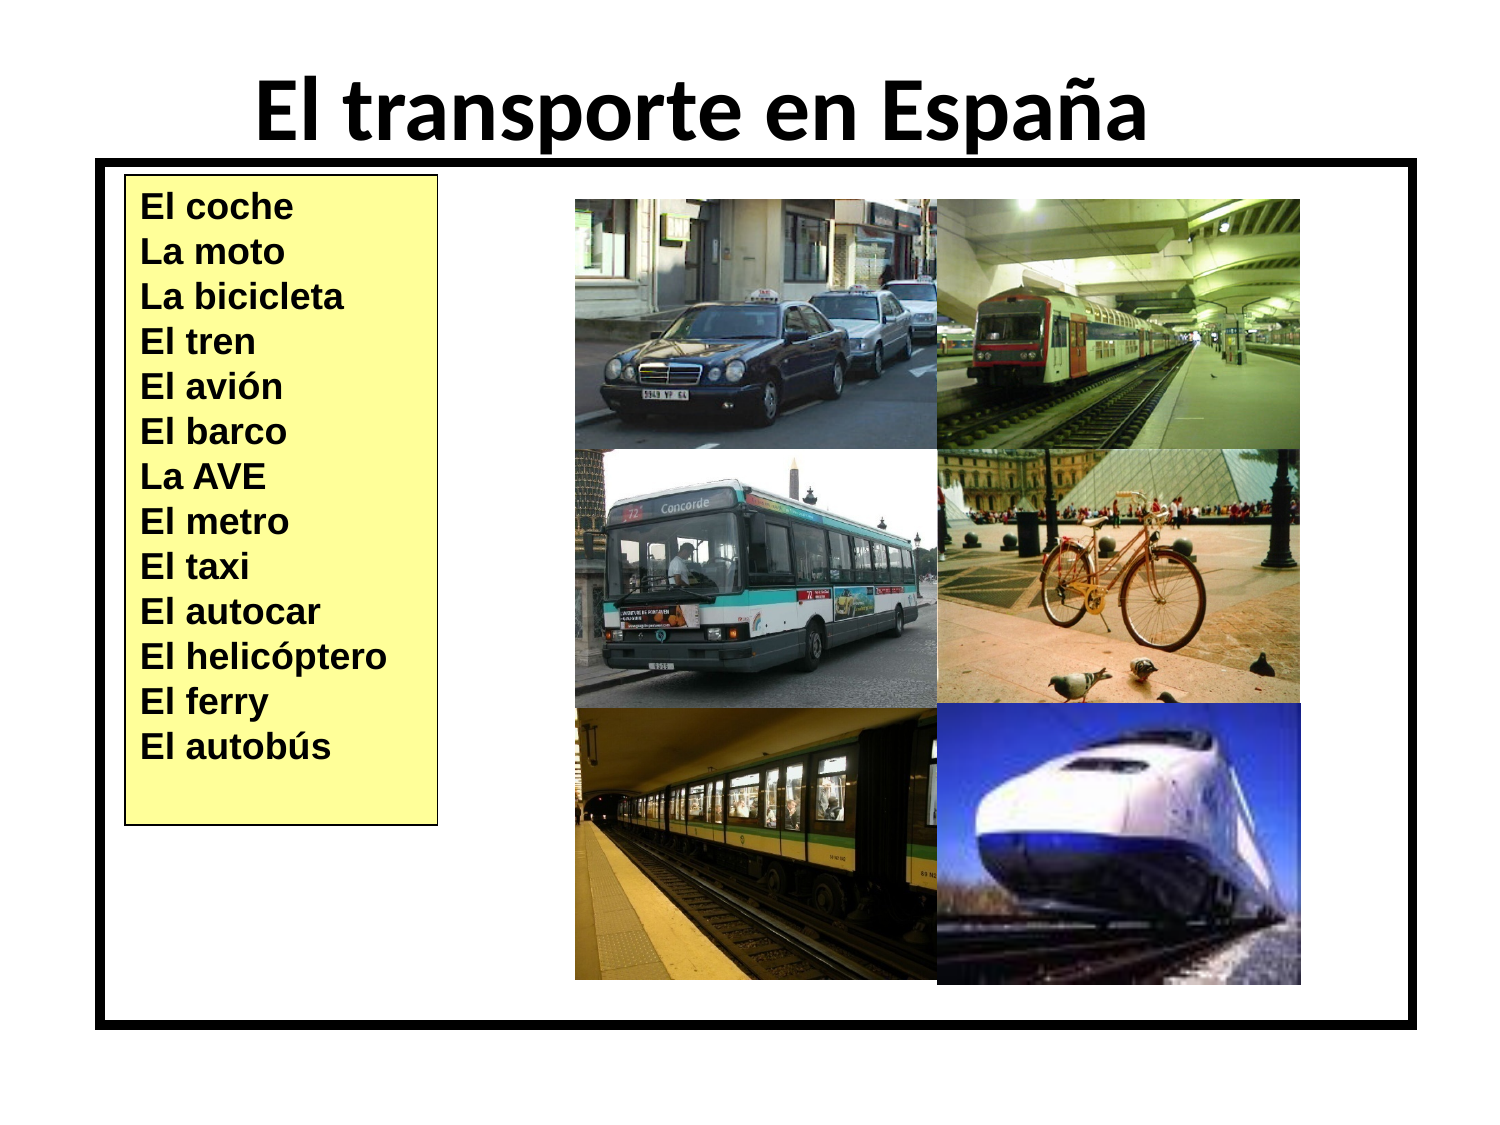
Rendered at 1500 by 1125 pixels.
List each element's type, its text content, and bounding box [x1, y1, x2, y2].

text_box El coche La moto La bicicleta El tren El avión El barco La AVE El metro El taxi El autocar El helicóptero El ferry El autobús [124, 174, 438, 825]
text_box [99, 162, 1413, 1025]
picture [574, 199, 1301, 985]
title El transporte en España [46, 35, 1360, 173]
